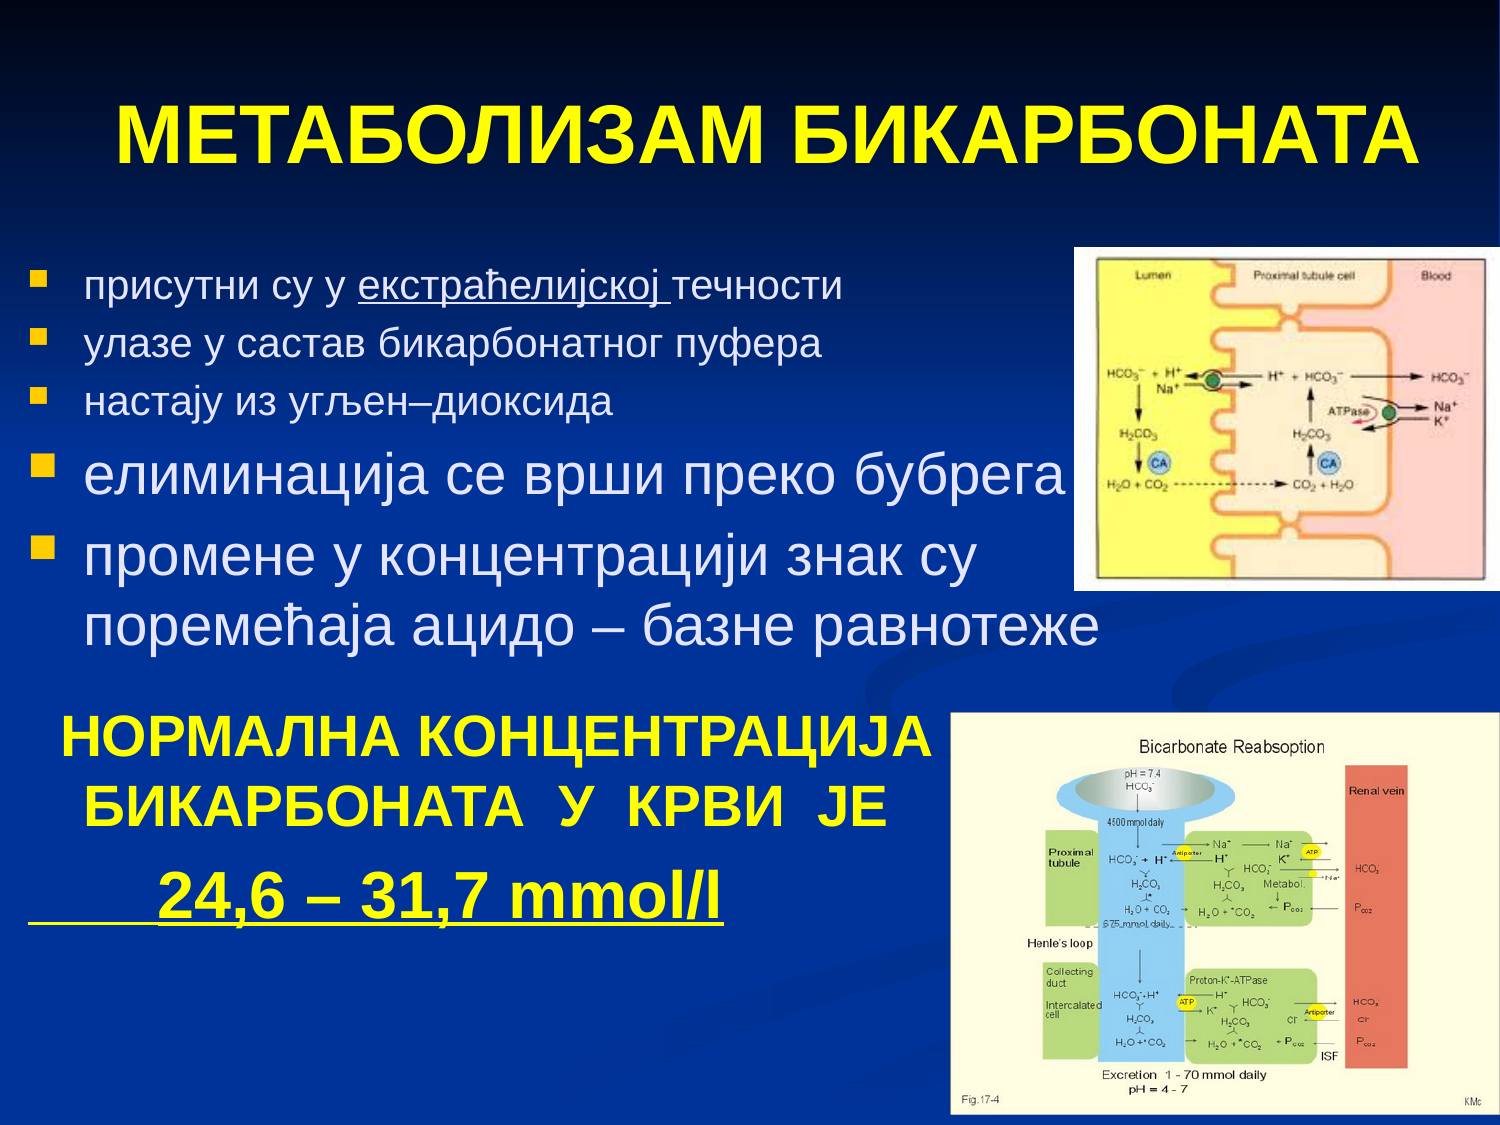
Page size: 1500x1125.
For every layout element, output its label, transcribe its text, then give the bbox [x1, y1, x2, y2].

text_box МЕТАБОЛИЗАМ БИКАРБОНАТА [75, 37, 1463, 188]
picture [949, 712, 1500, 1116]
list присутни су у екстраћелијској течности улазе у састав бикарбонатног пуфера настају из угљен–диоксида елиминација се врши преко бубрега промене у концентрацији знак су поремећаја ацидо – базне равнотеже НОРМАЛНА КОНЦЕНТРАЦИЈА БИКАРБОНАТА У КРВИ ЈЕ 24,6 – 31,7 mmol/l [12, 249, 1126, 1125]
picture [1074, 246, 1500, 591]
